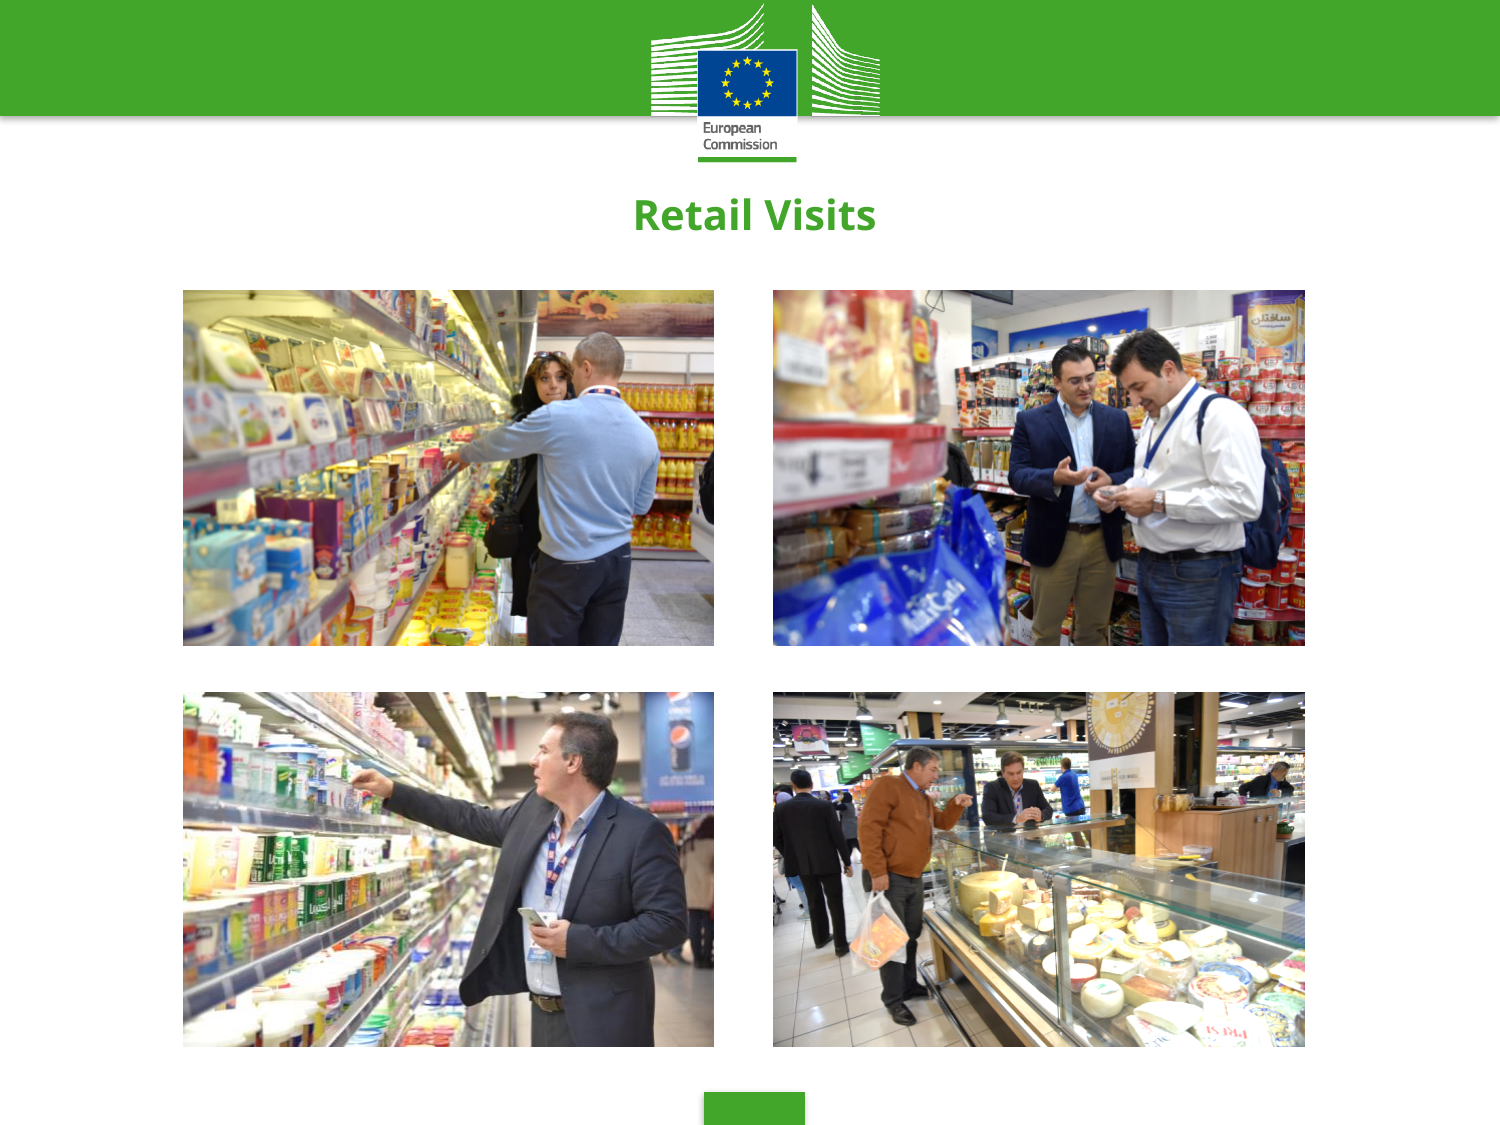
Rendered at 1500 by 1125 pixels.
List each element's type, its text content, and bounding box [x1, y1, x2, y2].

picture [773, 692, 1305, 1047]
title Retail Visits [50, 172, 1459, 256]
picture [182, 290, 714, 646]
picture [614, 3, 880, 172]
picture [182, 692, 714, 1047]
picture [773, 290, 1305, 646]
